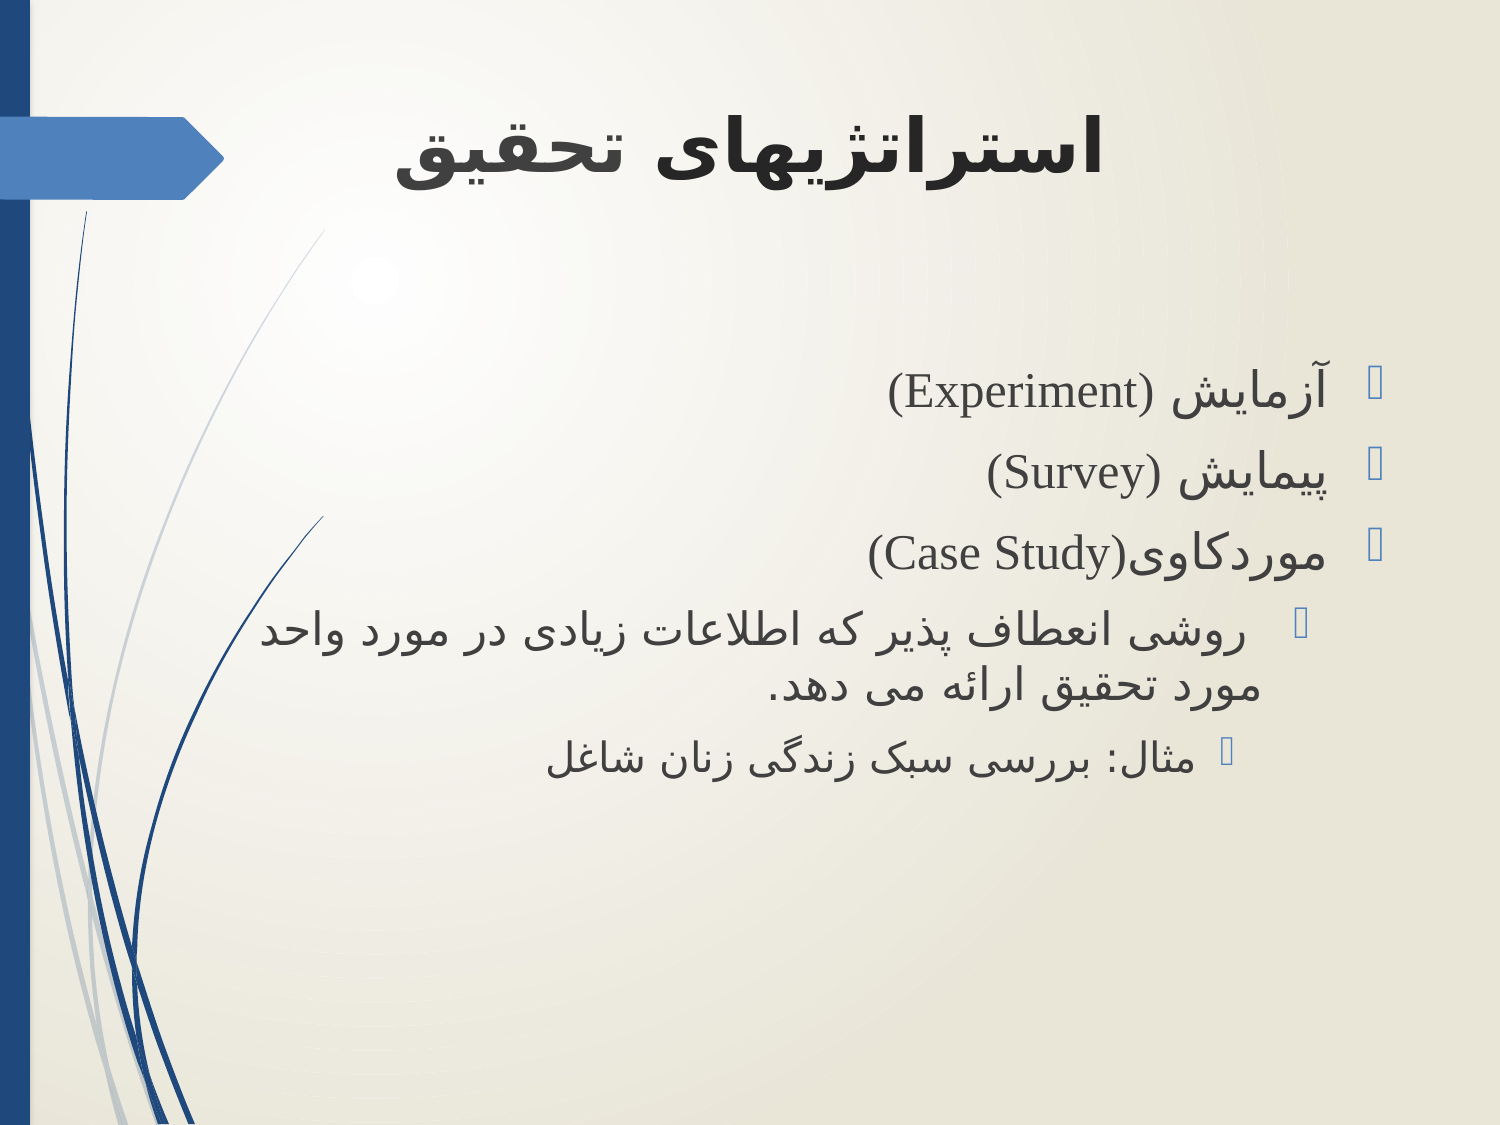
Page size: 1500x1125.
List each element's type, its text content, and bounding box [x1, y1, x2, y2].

text_box استراتژیهای تحقیق [0, 90, 1500, 208]
list آزمایش (Experiment) پیمایش (Survey) موردکاوی(Case Study) روشی انعطاف پذیر که اطلاعات زیادی در مورد واحد مورد تحقیق ارائه می دهد. مثال: بررسی سبک زندگی زنان شاغل [206, 350, 1400, 970]
